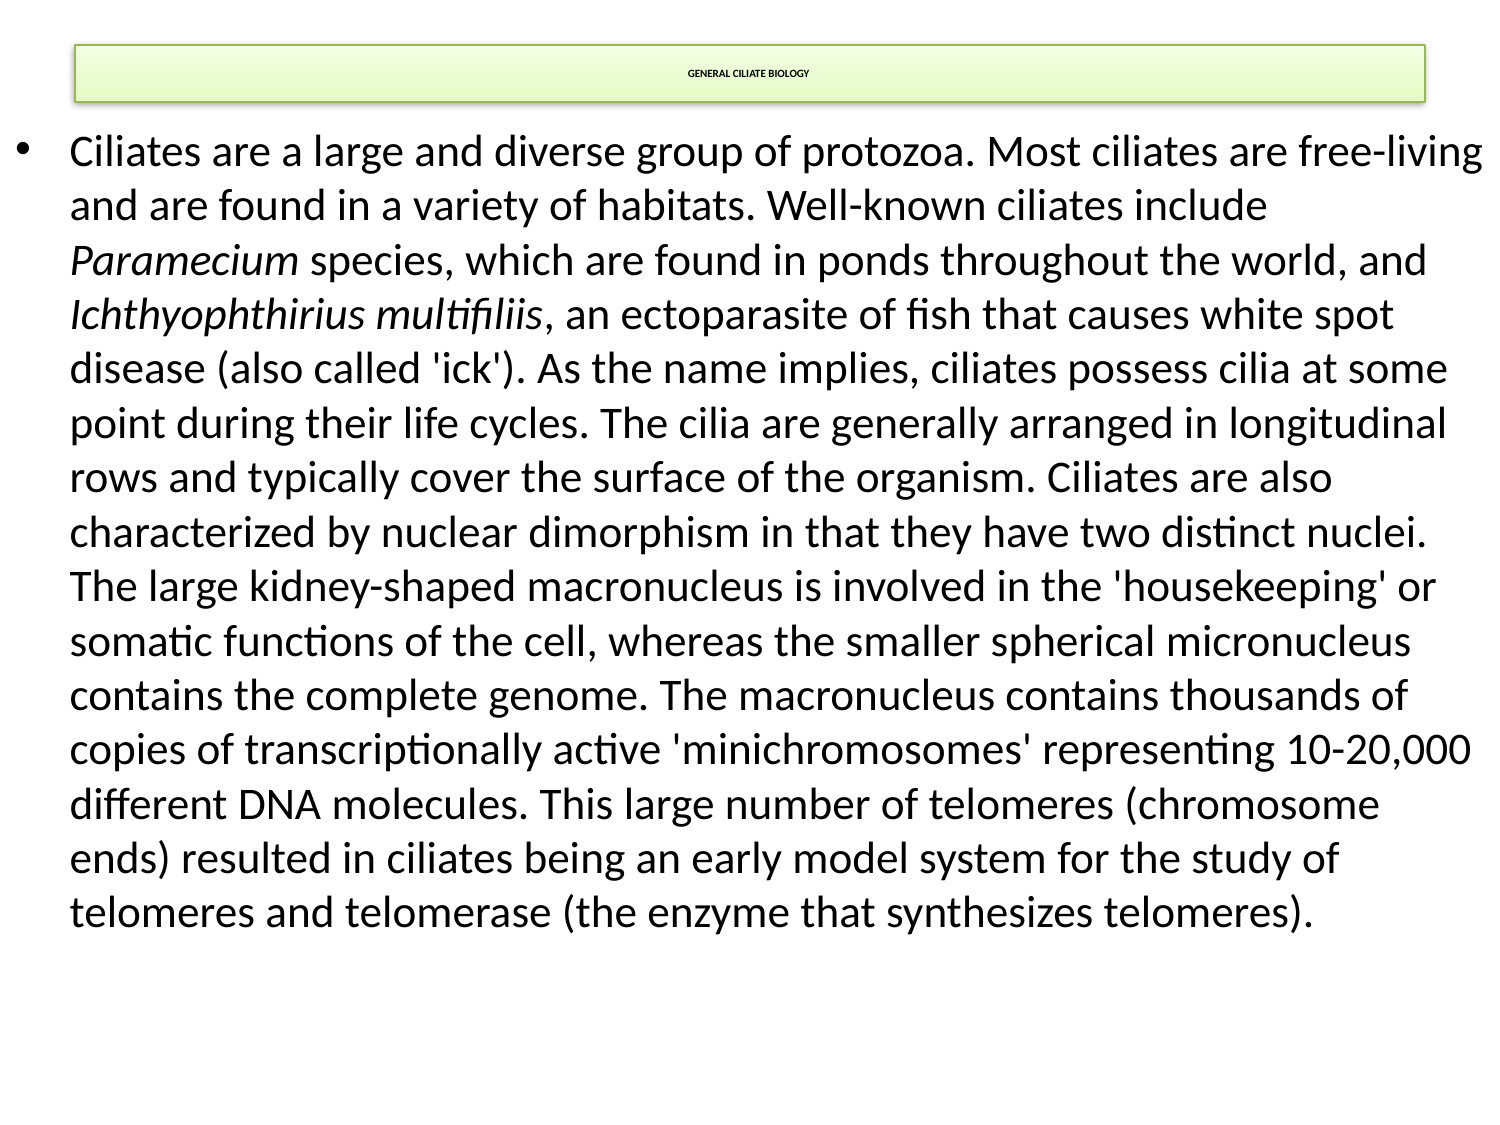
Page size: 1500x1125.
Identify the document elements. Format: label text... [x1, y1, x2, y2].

list Ciliates are a large and diverse group of protozoa. Most ciliates are free-living and are found in a variety of habitats. Well-known ciliates include Paramecium species, which are found in ponds throughout the world, and Ichthyophthirius multifiliis, an ectoparasite of fish that causes white spot disease (also called 'ick'). As the name implies, ciliates possess cilia at some point during their life cycles. The cilia are generally arranged in longitudinal rows and typically cover the surface of the organism. Ciliates are also characterized by nuclear dimorphism in that they have two distinct nuclei. The large kidney-shaped macronucleus is involved in the 'housekeeping' or somatic functions of the cell, whereas the smaller spherical micronucleus contains the complete genome. The macronucleus contains thousands of copies of transcriptionally active 'minichromosomes' representing 10-20,000 different DNA molecules. This large number of telomeres (chromosome ends) resulted in ciliates being an early model system for the study of telomeres and telomerase (the enzyme that synthesizes telomeres). [0, 113, 1500, 1005]
title GENERAL CILIATE BIOLOGY [74, 44, 1426, 103]
